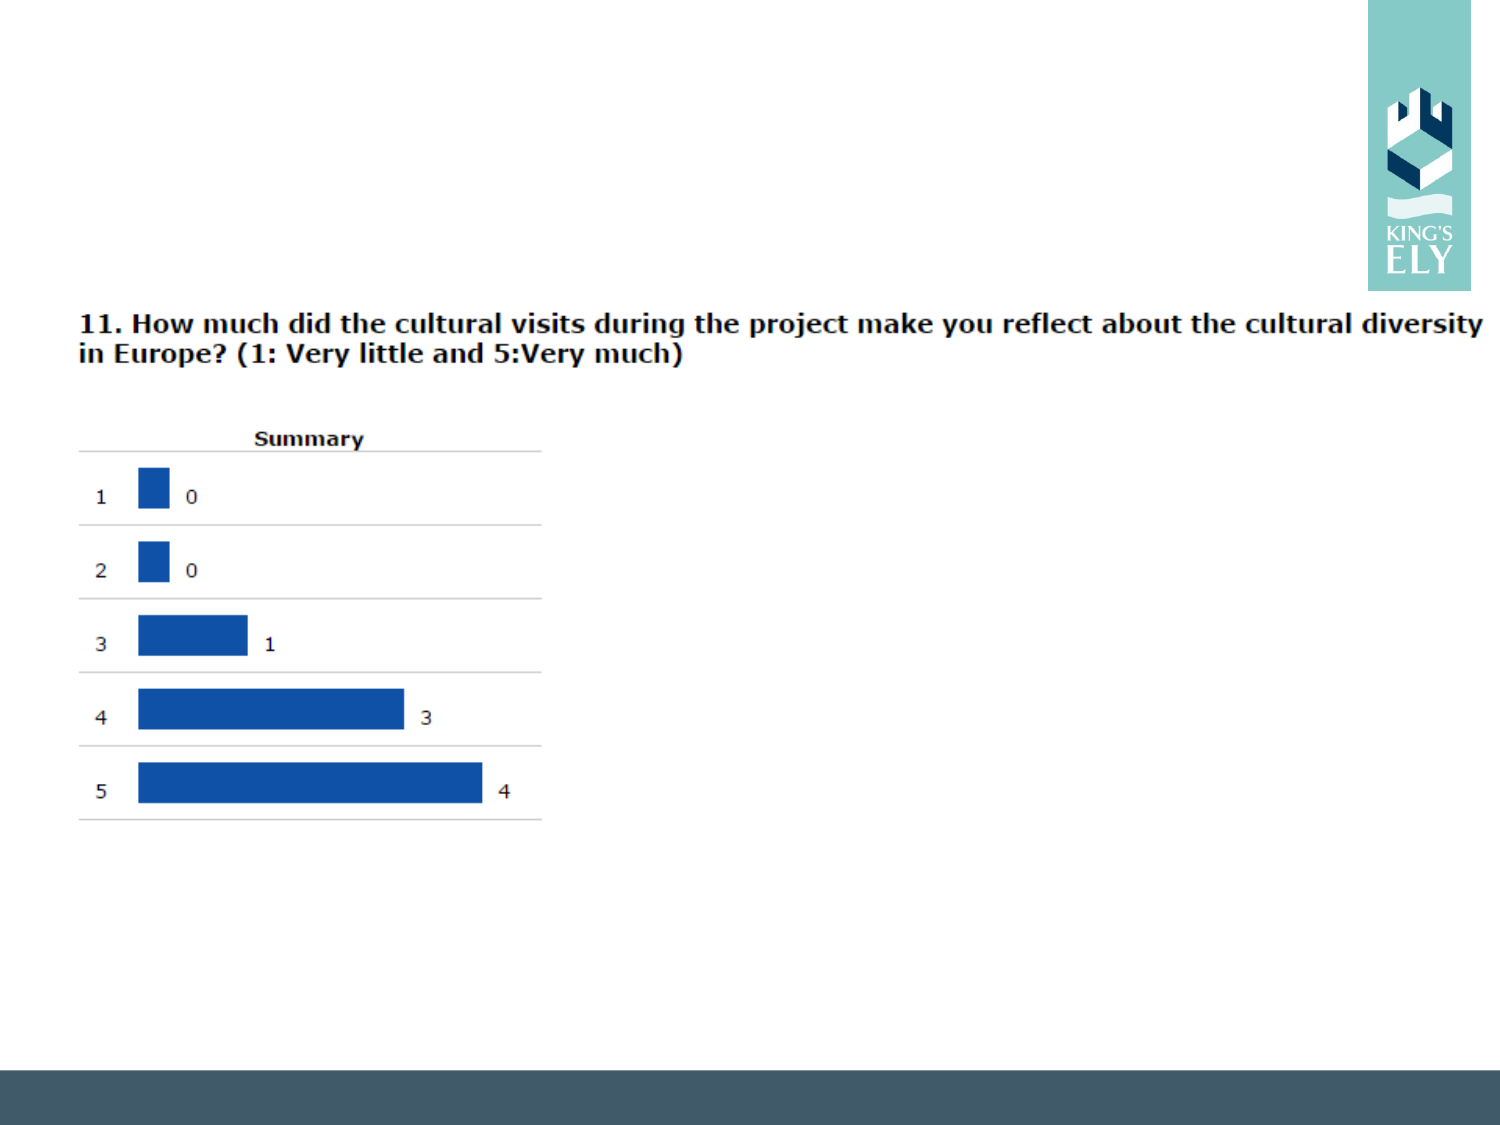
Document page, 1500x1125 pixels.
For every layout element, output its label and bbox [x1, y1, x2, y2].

picture [1368, 0, 1471, 291]
picture [62, 302, 1500, 830]
